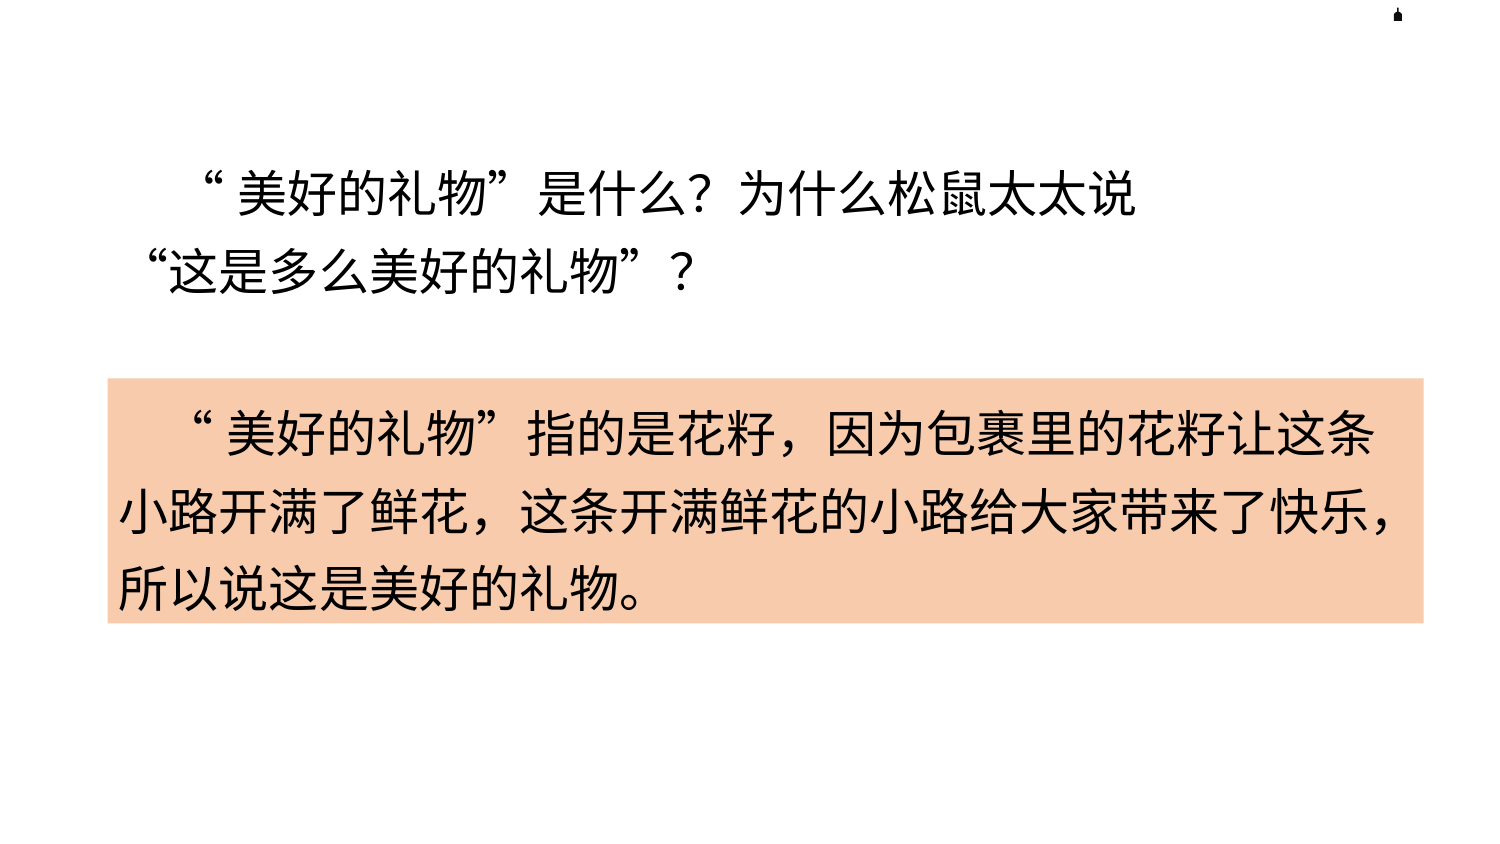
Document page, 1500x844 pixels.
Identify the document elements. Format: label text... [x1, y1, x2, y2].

text_box “美好的礼物”指的是花籽，因为包裹里的花籽让这条小路开满了鲜花，这条开满鲜花的小路给大家带来了快乐，所以说这是美好的礼物。 [107, 378, 1424, 624]
text_box “美好的礼物”是什么？为什么松鼠太太说“这是多么美好的礼物”？ [107, 138, 1217, 306]
